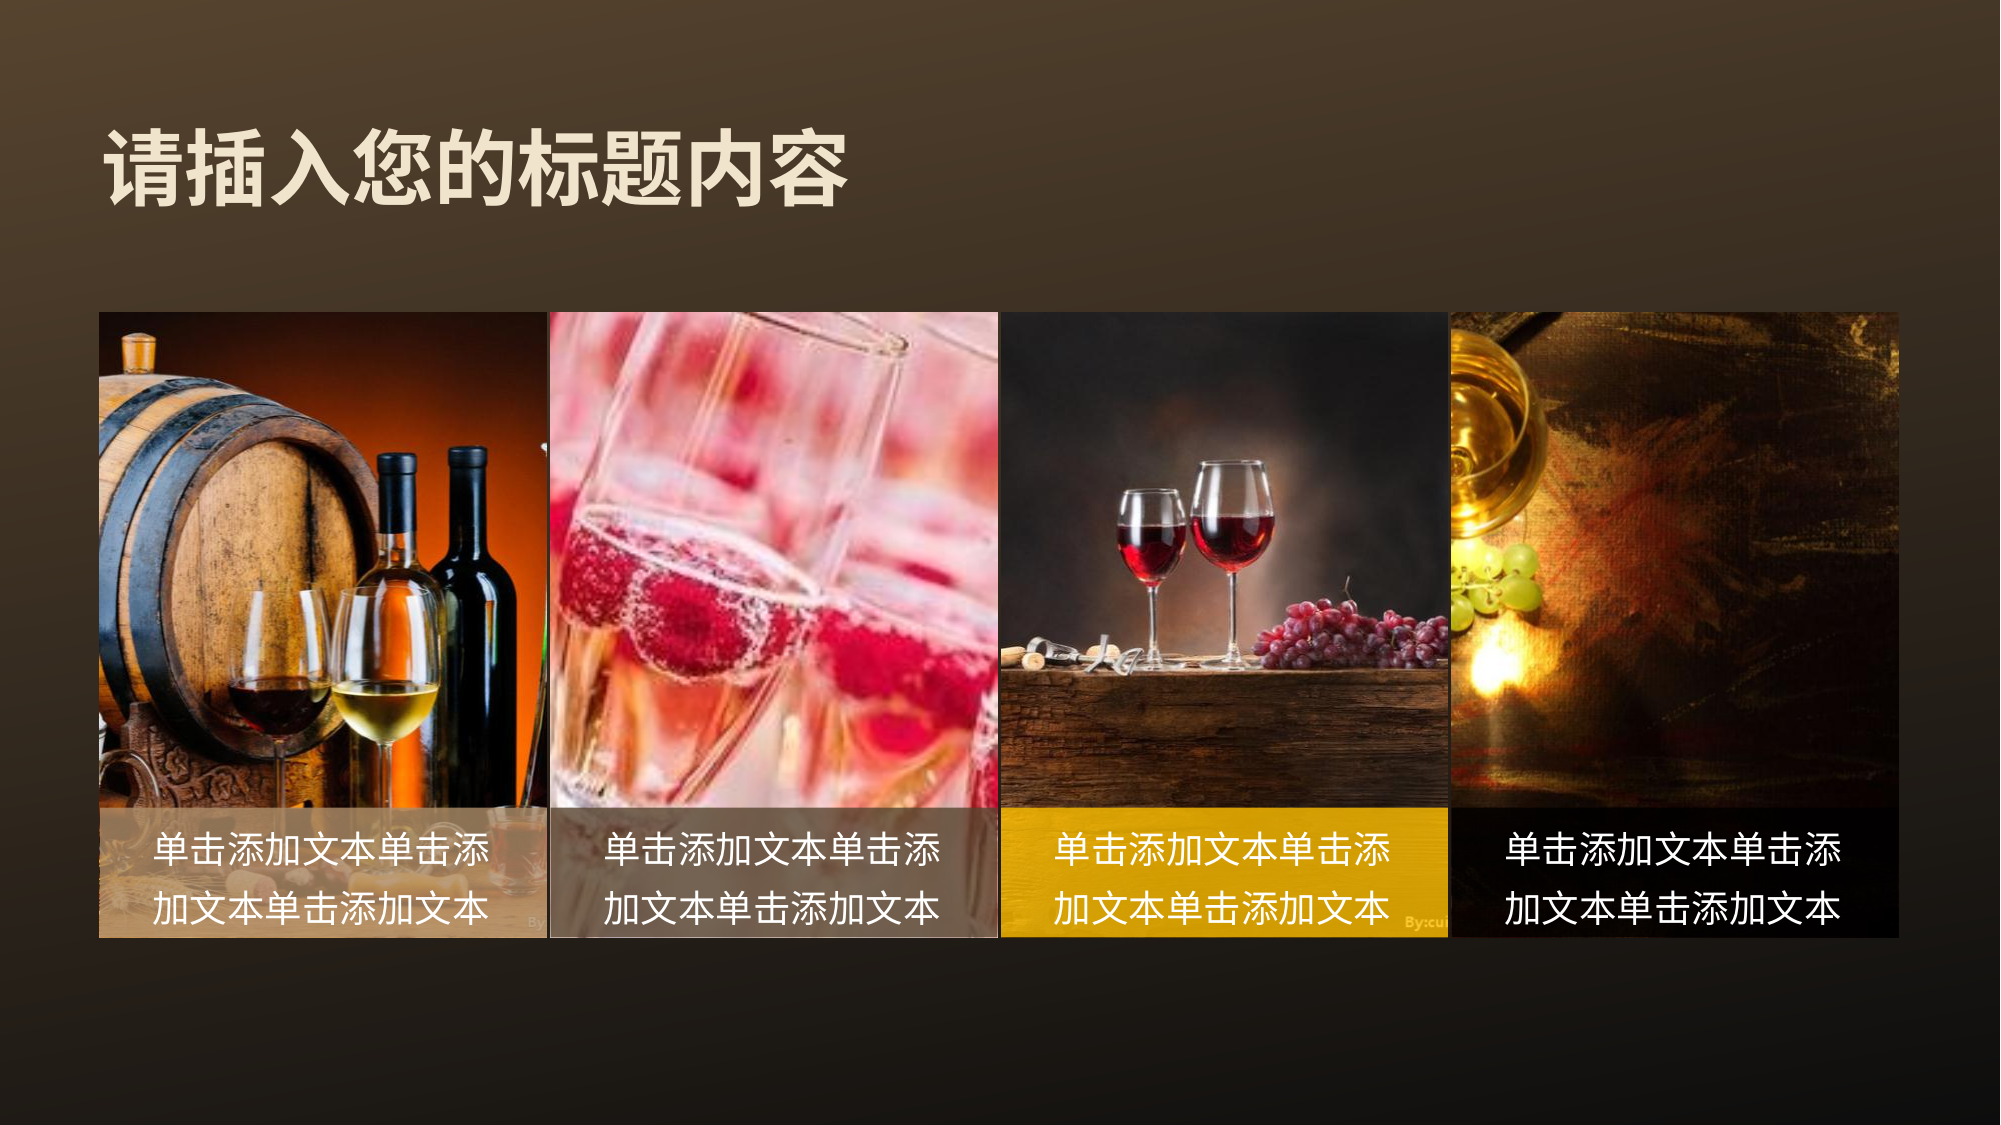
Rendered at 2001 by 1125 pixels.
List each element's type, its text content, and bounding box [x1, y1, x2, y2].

picture [1001, 312, 1449, 938]
text_box 请插入您的标题内容 [86, 108, 866, 224]
picture [550, 312, 998, 938]
picture [99, 312, 547, 938]
picture [1451, 312, 1899, 938]
